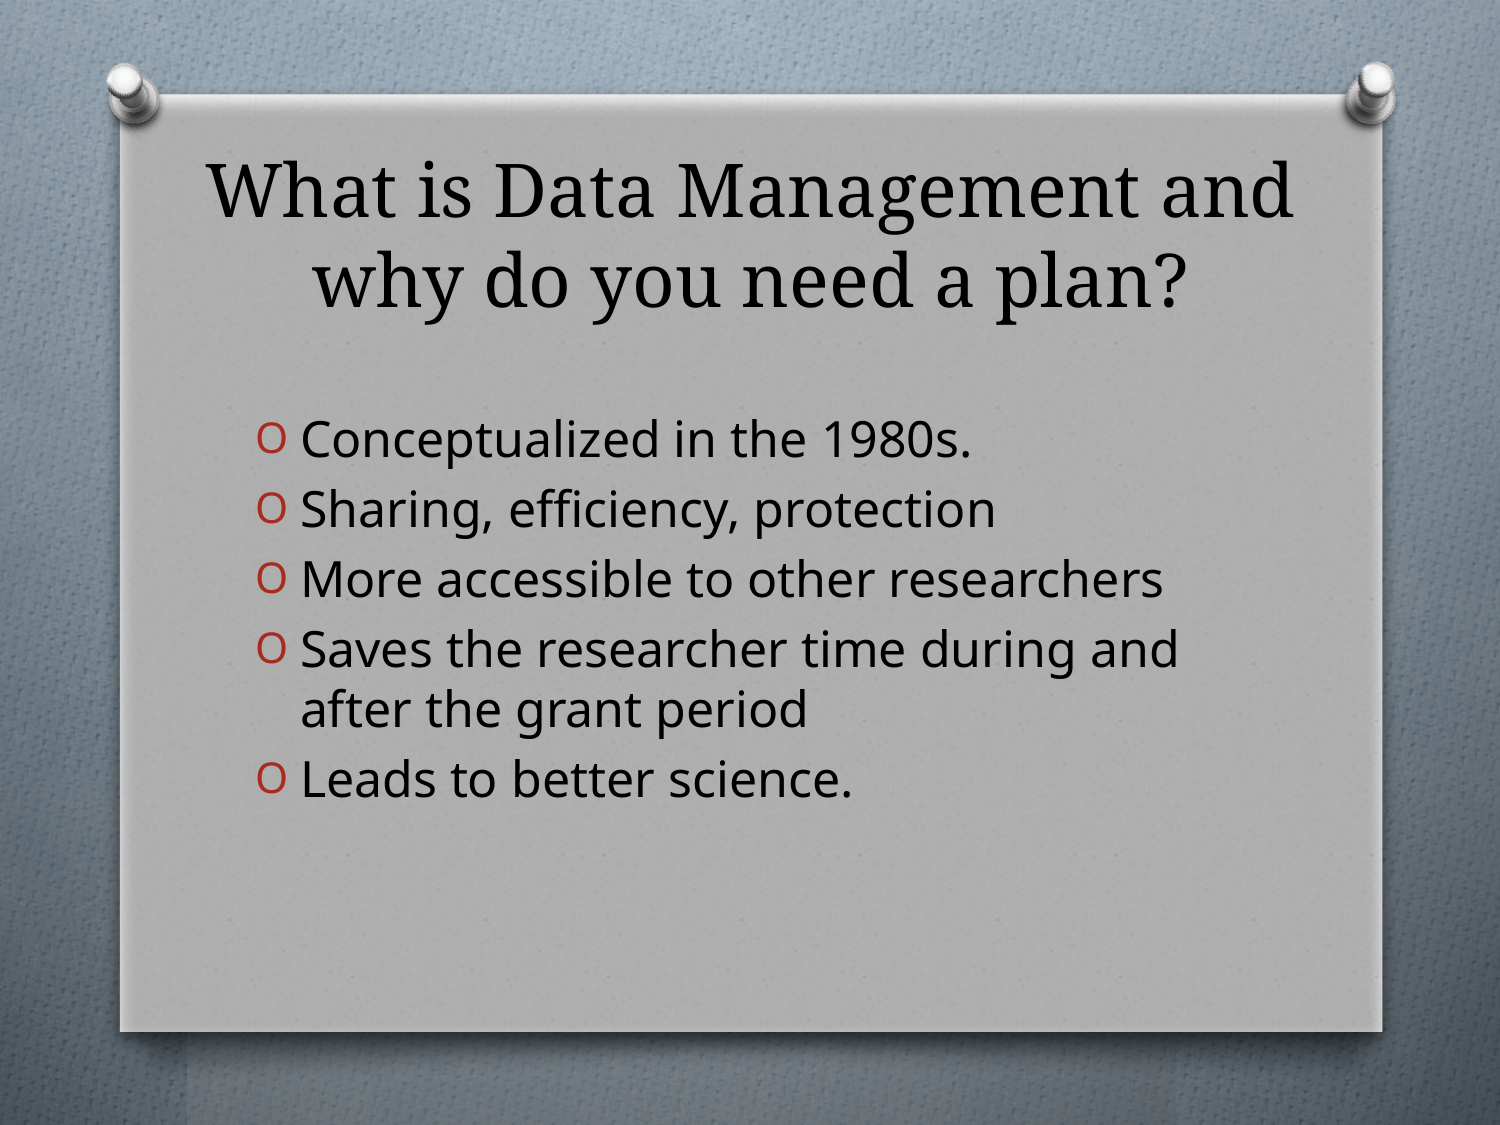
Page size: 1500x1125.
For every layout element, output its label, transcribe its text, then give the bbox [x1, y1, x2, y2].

picture [75, 29, 198, 153]
list Conceptualized in the 1980s. Sharing, efficiency, protection More accessible to other researchers Saves the researcher time during and after the grant period Leads to better science. [240, 399, 1257, 939]
title What is Data Management and why do you need a plan? [179, 134, 1323, 332]
picture [1317, 35, 1439, 156]
